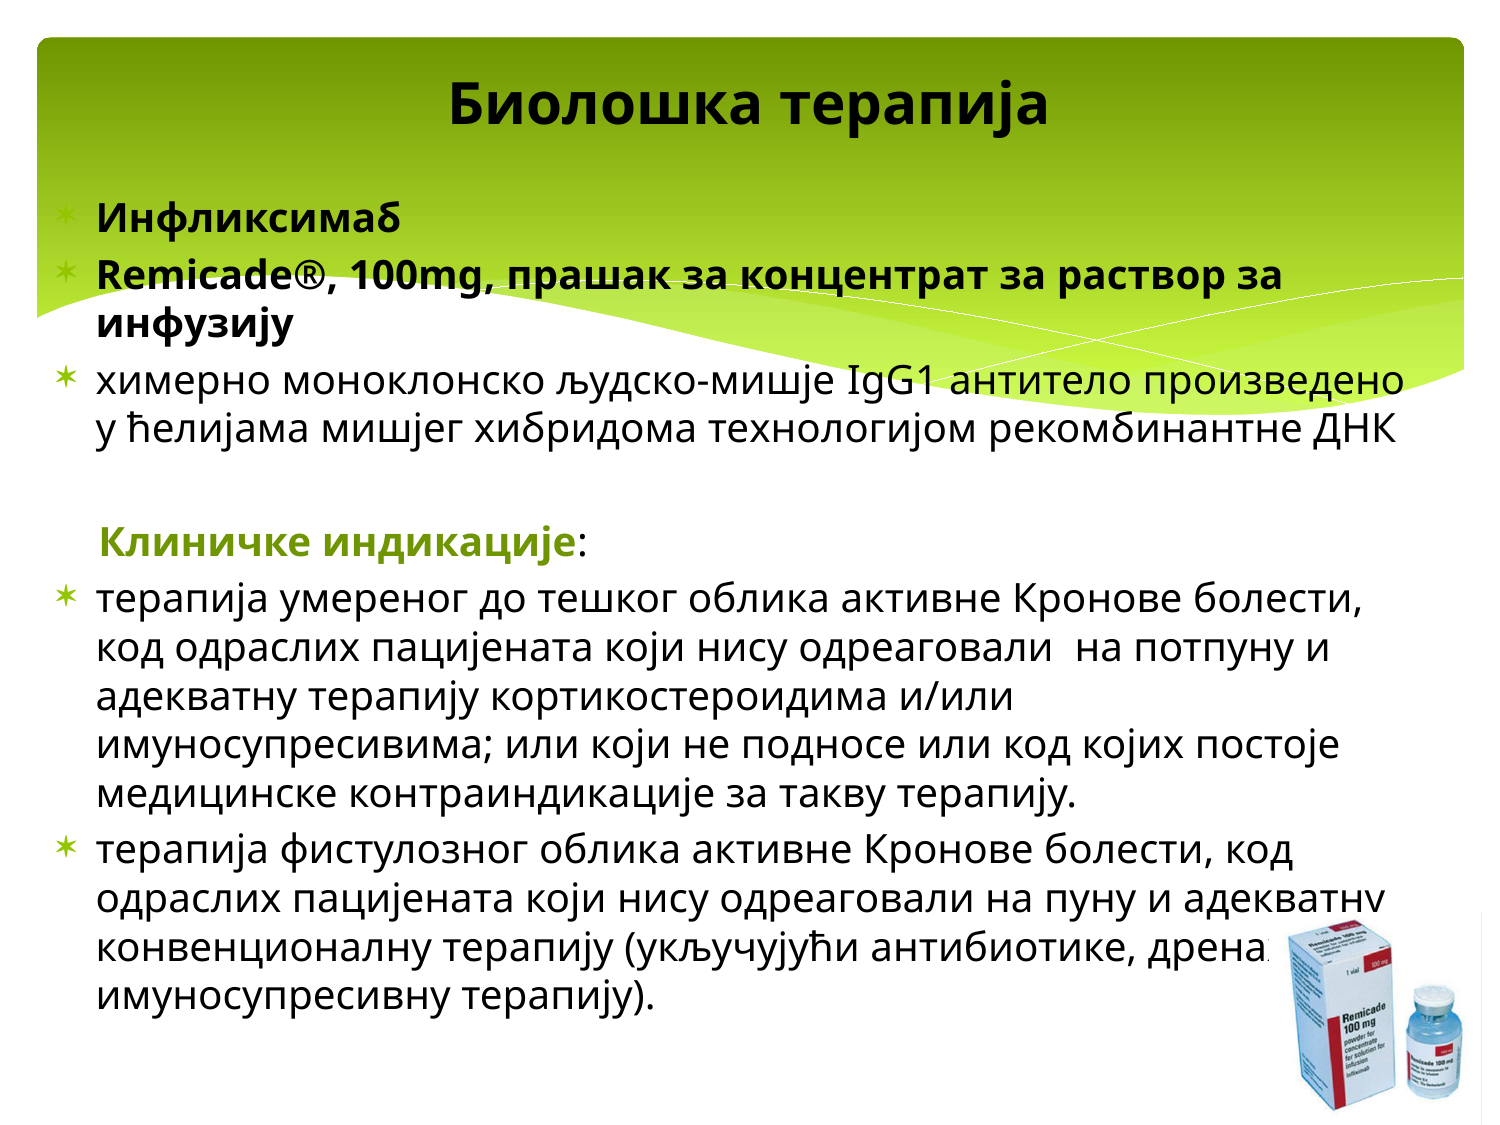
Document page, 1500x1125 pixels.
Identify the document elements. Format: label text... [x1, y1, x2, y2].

picture [1269, 912, 1483, 1125]
title Биолошка терапија [123, 42, 1390, 160]
list Инфликсимаб Remicade®, 100mg, прашак за концентрат за раствор за инфузију химерно моноклонско људско-мишје IgG1 антитело произведено у ћелијама мишјег хибридома технологијом рекомбинантне ДНК Клиничке индикације: терапија умереног до тешког облика активне Кронове болести, код одраслих пацијената који нису одреаговали на потпуну и адекватну терапију кортикостероидима и/или имуносупресивима; или који не подносе или код којих постоје медицинске контраиндикације за такву терапију. терапија фистулозног облика активне Кронове болести, код одраслих пацијената који нису одреаговали на пуну и адекватну конвенционалну терапију (укључујући антибиотике, дренажуи имуносупресивну терапију). [41, 184, 1436, 1083]
